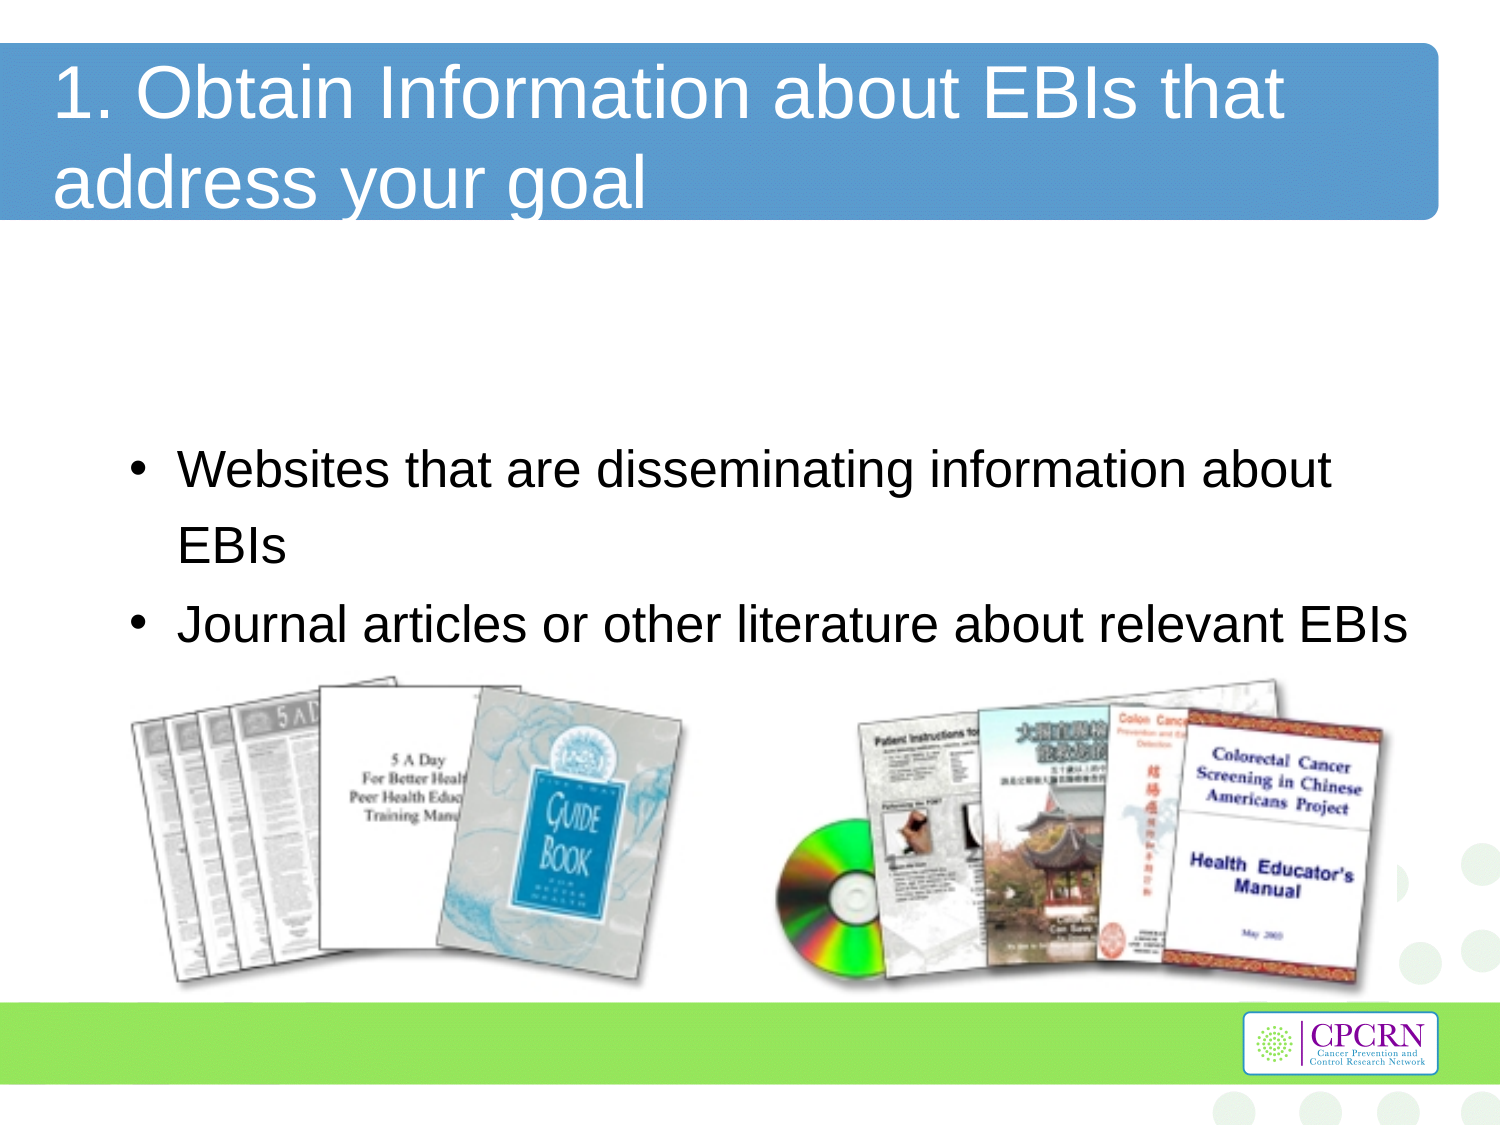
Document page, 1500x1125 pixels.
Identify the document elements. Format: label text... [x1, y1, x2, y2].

list Find information about EBIs that address your objectives Websites that are disseminating information about EBIs Journal articles or other literature about relevant EBIs [38, 224, 1426, 1025]
list 1. Obtain Information about EBIs that address your goal [37, 54, 1400, 213]
picture [0, 0, 1500, 1125]
